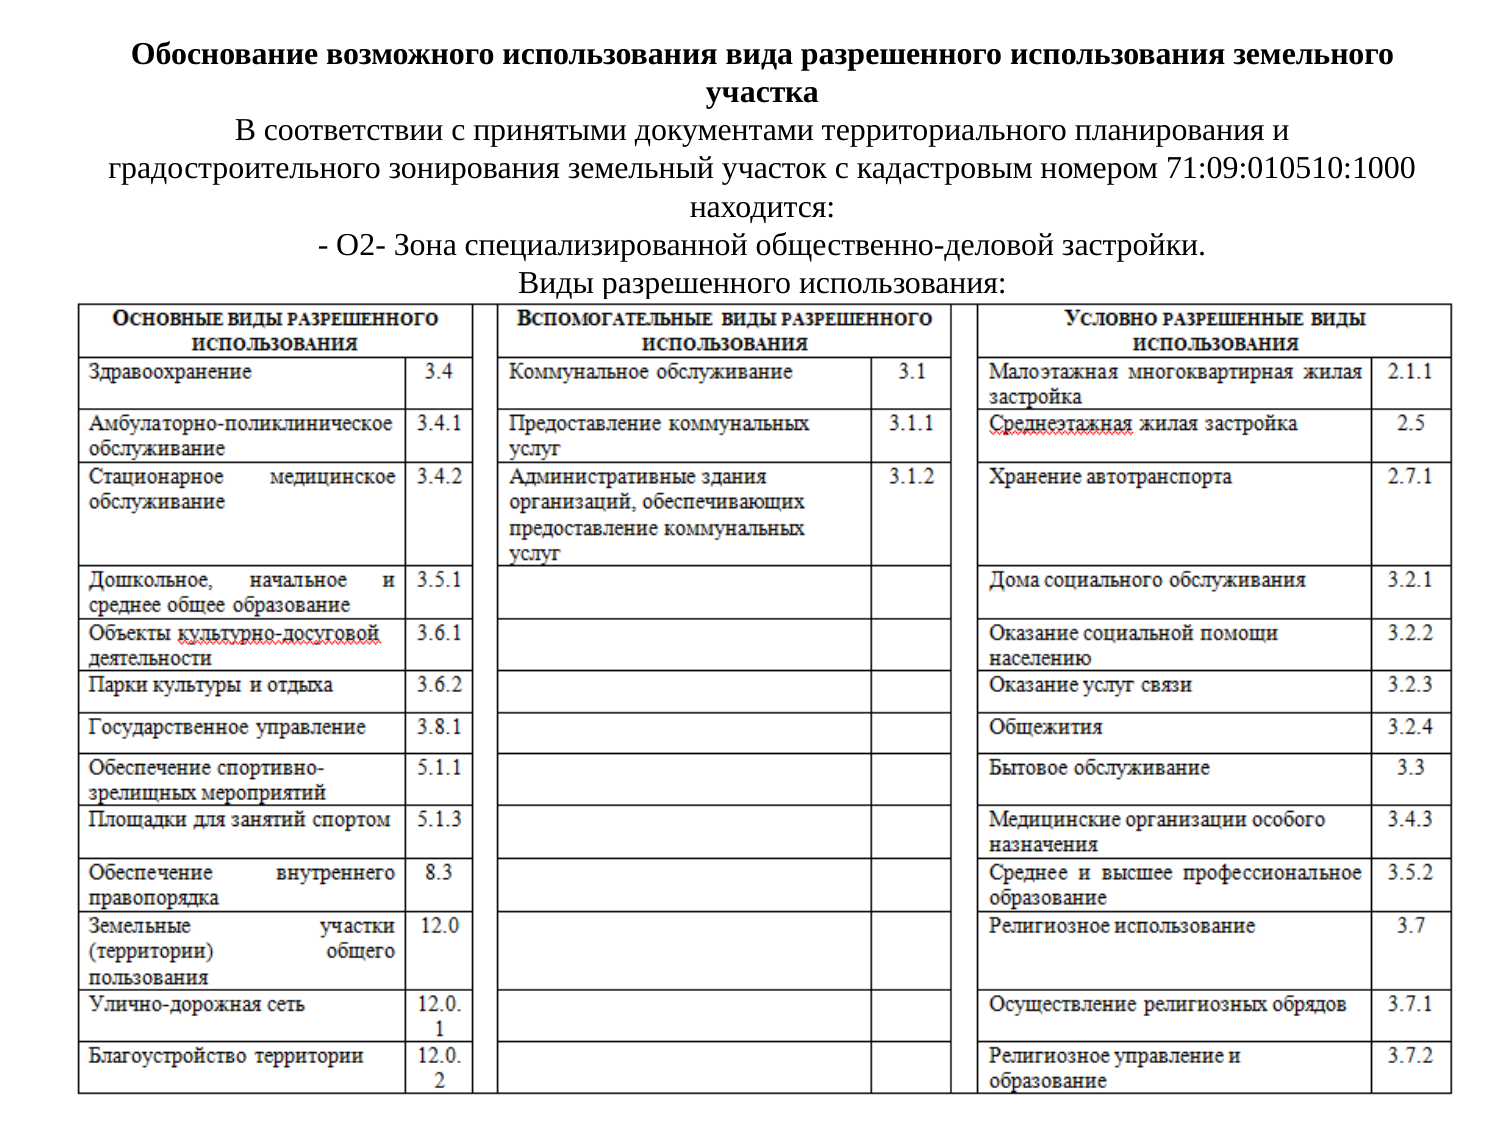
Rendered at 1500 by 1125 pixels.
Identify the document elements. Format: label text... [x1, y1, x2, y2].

title Обоснование возможного использования вида разрешенного использования земельного участка В соответствии с принятыми документами территориального планирования и градостроительного зонирования земельный участок с кадастровым номером 71:09:010510:1000 находится: - О2- Зона специализированной общественно-деловой застройки. Виды разрешенного использования: [87, 24, 1438, 298]
picture [74, 299, 1457, 1099]
